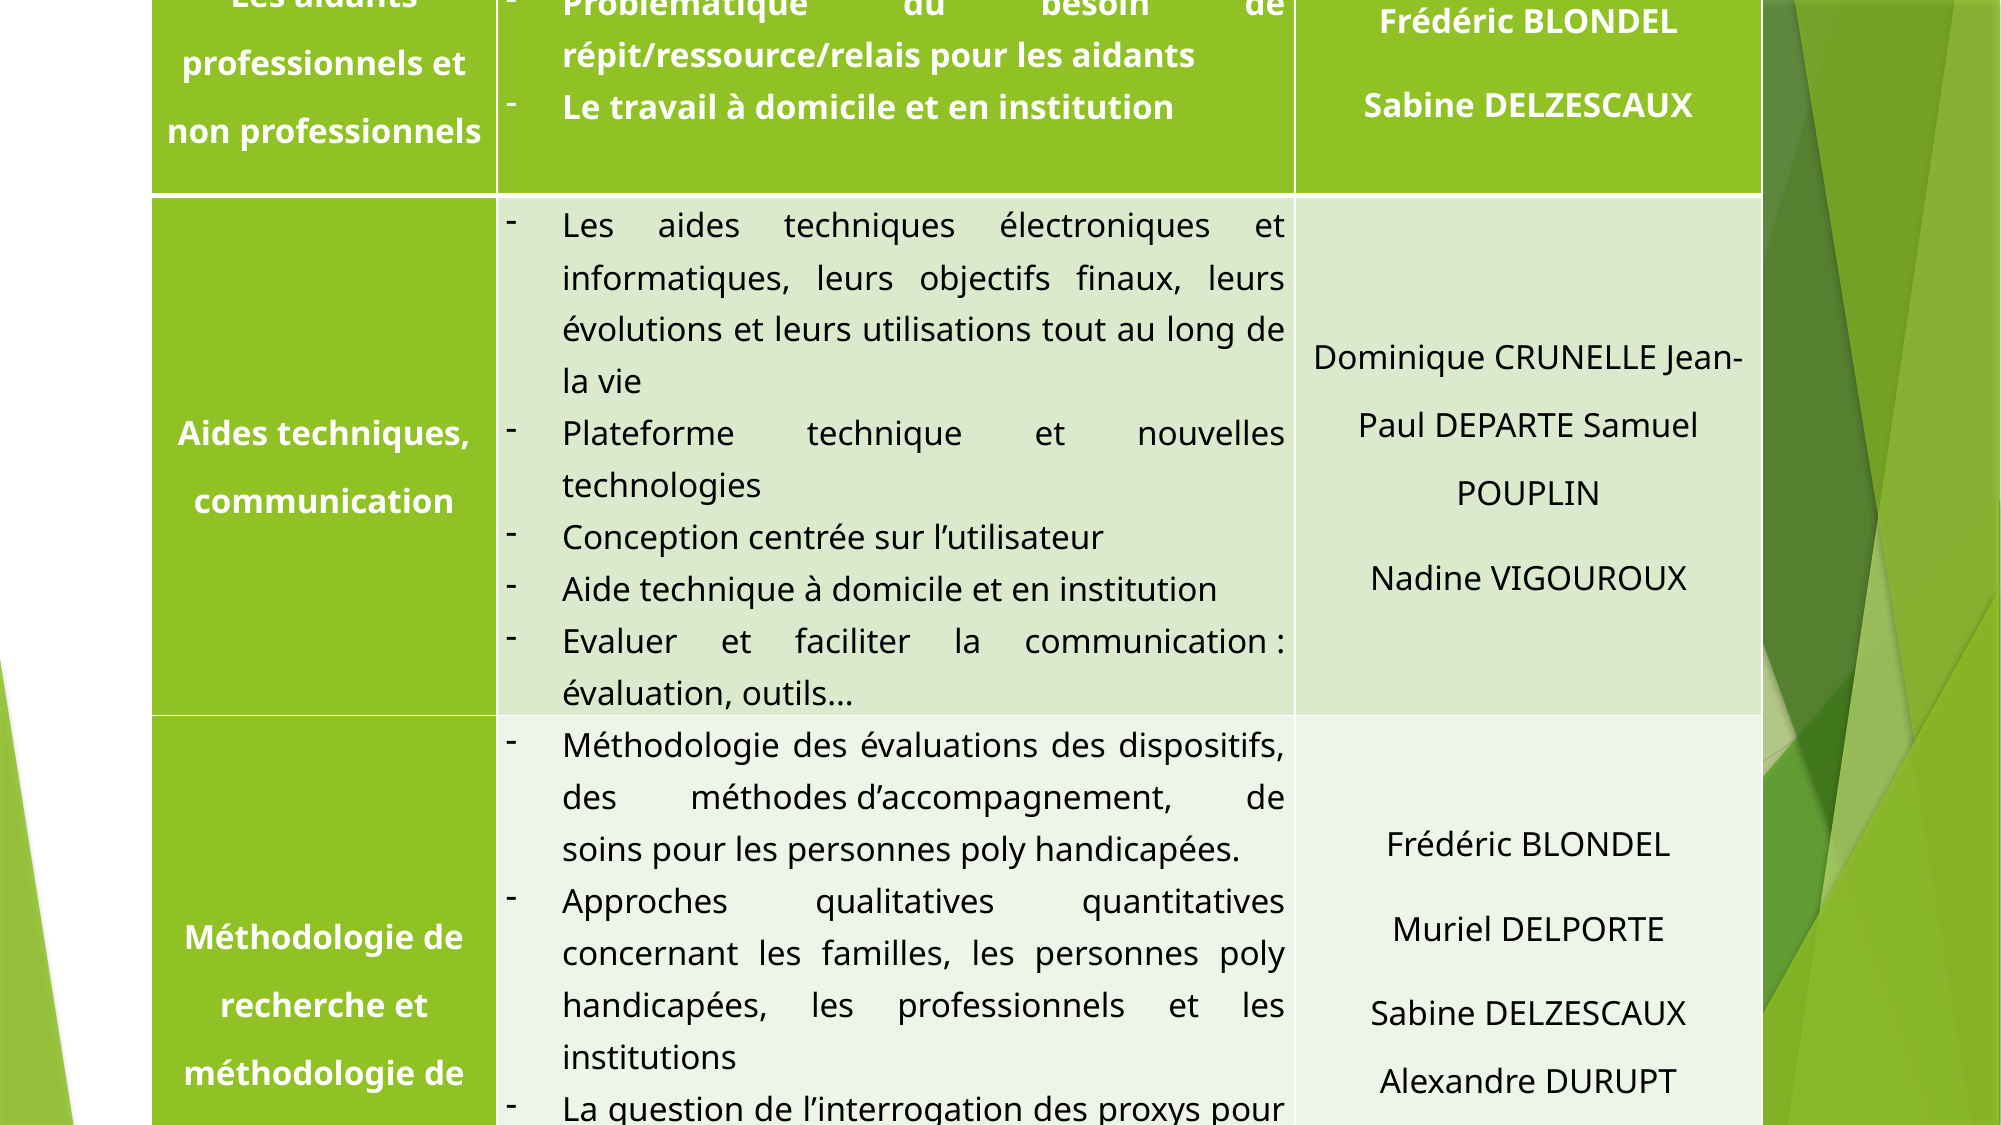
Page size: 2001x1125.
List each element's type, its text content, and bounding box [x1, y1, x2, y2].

table_header Frédéric BLONDEL Sabine DELZESCAUX [1296, 0, 1761, 193]
slide_number 6 [1409, 991, 1522, 1051]
table_cell Aides techniques, communication [152, 198, 496, 715]
table_cell Méthodologie des évaluations des dispositifs, des méthodes d’accompagnement, de soins pour les personnes poly handicapées. Approches qualitatives quantitatives concernant les familles, les personnes poly handicapées, les professionnels et les institutions La question de l’interrogation des proxys pour connaître la vie psychique et relationnelle de la personne L’observation et l’interprétation Le langage privé, non verbal [498, 716, 1294, 1125]
table_cell Frédéric BLONDEL Muriel DELPORTE Sabine DELZESCAUX Alexandre DURUPT Alain PRAPONARIS, Régine SCELLES [1296, 716, 1761, 1125]
table_header Problématique du besoin de répit/ressource/relais pour les aidants Le travail à domicile et en institution [498, 0, 1294, 193]
table_cell Dominique CRUNELLE Jean-Paul DEPARTE Samuel POUPLIN Nadine VIGOUROUX [1296, 198, 1761, 715]
table_header Les aidants professionnels et non professionnels [152, 0, 496, 193]
table_cell Méthodologie de recherche et méthodologie de l'évaluation [152, 716, 496, 1125]
table_cell Les aides techniques électroniques et informatiques, leurs objectifs finaux, leurs évolutions et leurs utilisations tout au long de la vie Plateforme technique et nouvelles technologies Conception centrée sur l’utilisateur Aide technique à domicile et en institution Evaluer et faciliter la communication : évaluation, outils… [498, 198, 1294, 715]
